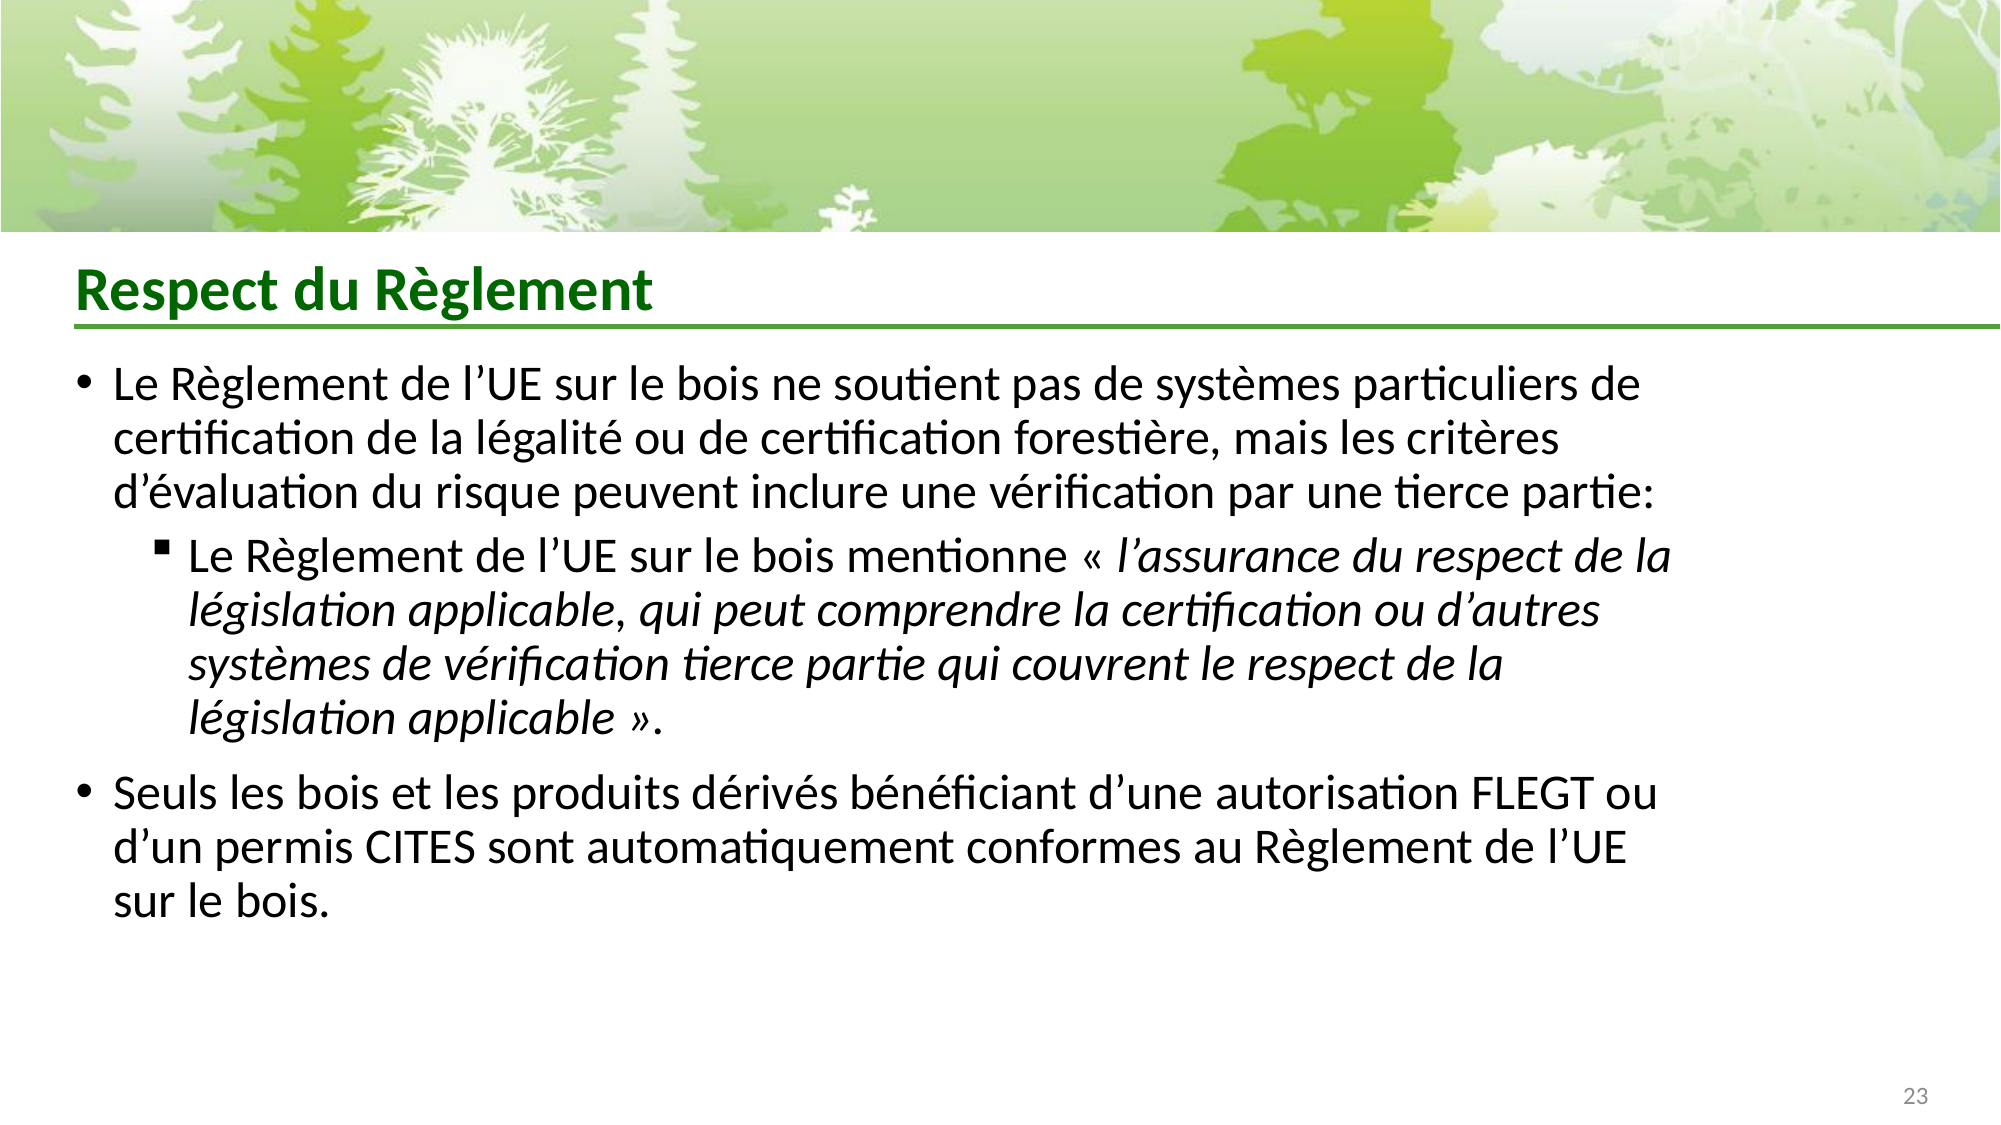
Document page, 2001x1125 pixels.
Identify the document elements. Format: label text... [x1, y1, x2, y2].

list Le Règlement de l’UE sur le bois ne soutient pas de systèmes particuliers de certification de la légalité ou de certification forestière, mais les critères d’évaluation du risque peuvent inclure une vérification par une tierce partie: Le Règlement de l’UE sur le bois mentionne « l’assurance du respect de la législation applicable, qui peut comprendre la certification ou d’autres systèmes de vérification tierce partie qui couvrent le respect de la législation applicable ». Seuls les bois et les produits dérivés bénéficiant d’une autorisation FLEGT ou d’un permis CITES sont automatiquement conformes au Règlement de l’UE sur le bois. [60, 349, 1715, 1125]
title Respect du Règlement [60, 196, 1411, 349]
slide_number 23 [1493, 1065, 1944, 1125]
picture [0, 0, 2000, 232]
